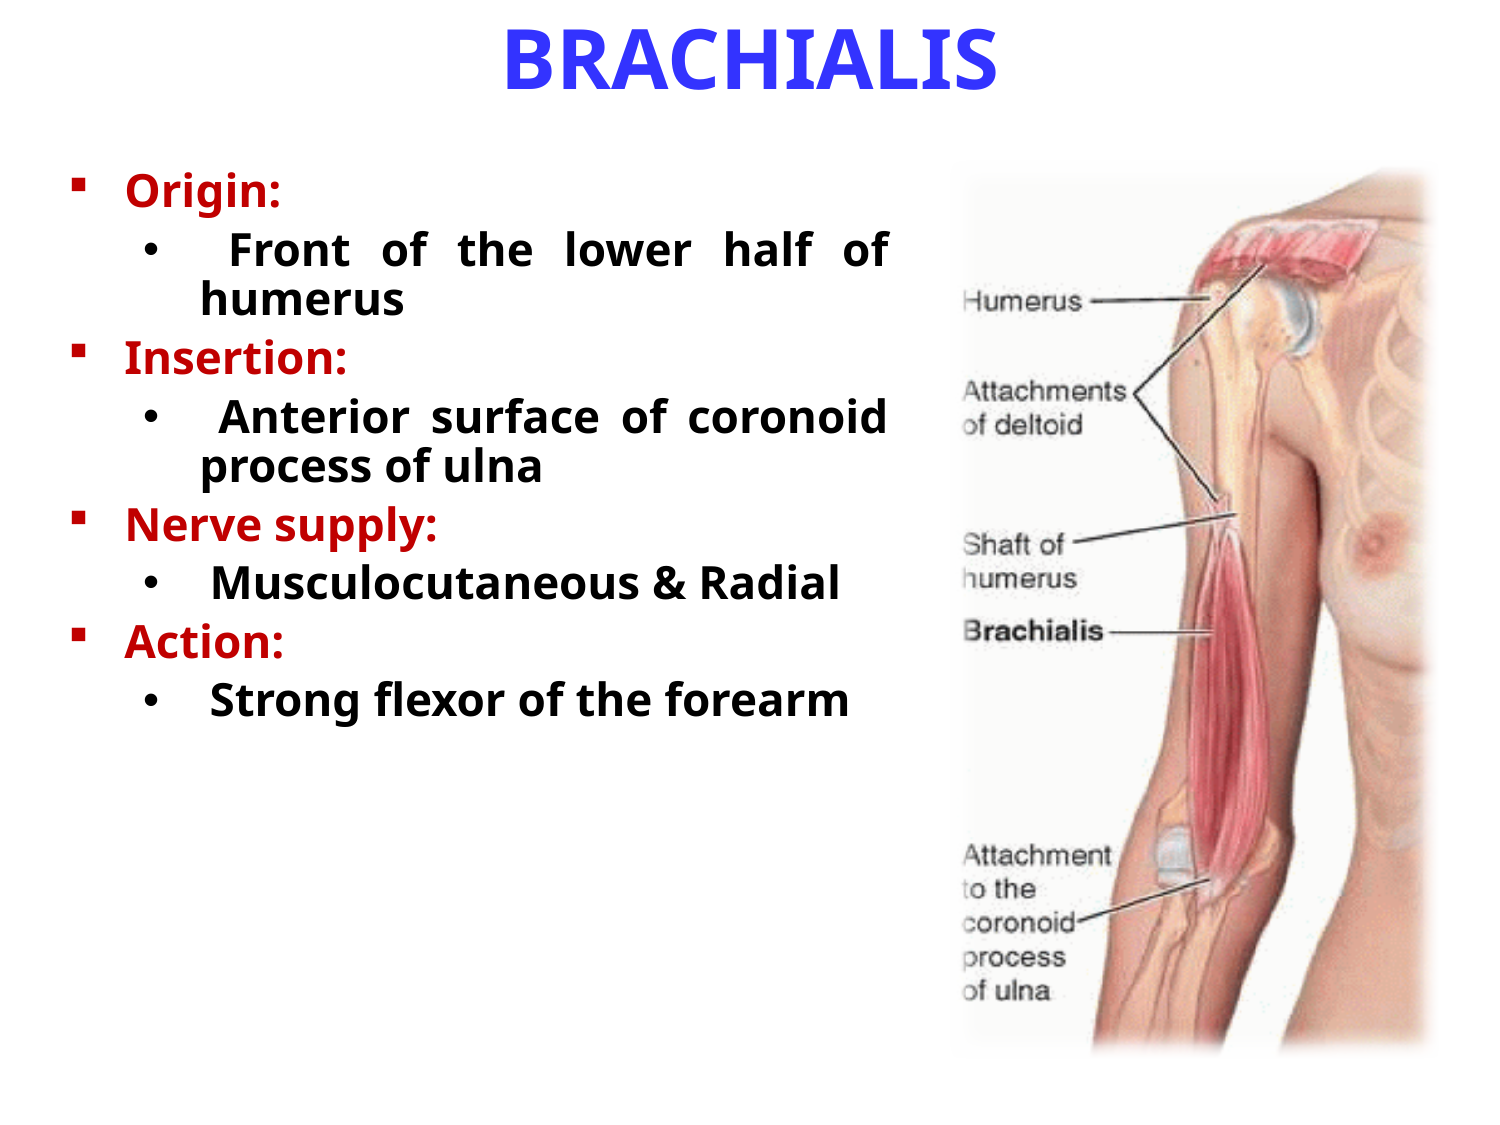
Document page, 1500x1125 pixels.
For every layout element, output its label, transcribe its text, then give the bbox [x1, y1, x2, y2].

list Origin: Front of the lower half of humerus Insertion: Anterior surface of coronoid process of ulna Nerve supply: Musculocutaneous & Radial Action: Strong flexor of the forearm [51, 159, 906, 1061]
picture [950, 160, 1439, 1059]
title BRACHIALIS [0, 10, 1500, 116]
